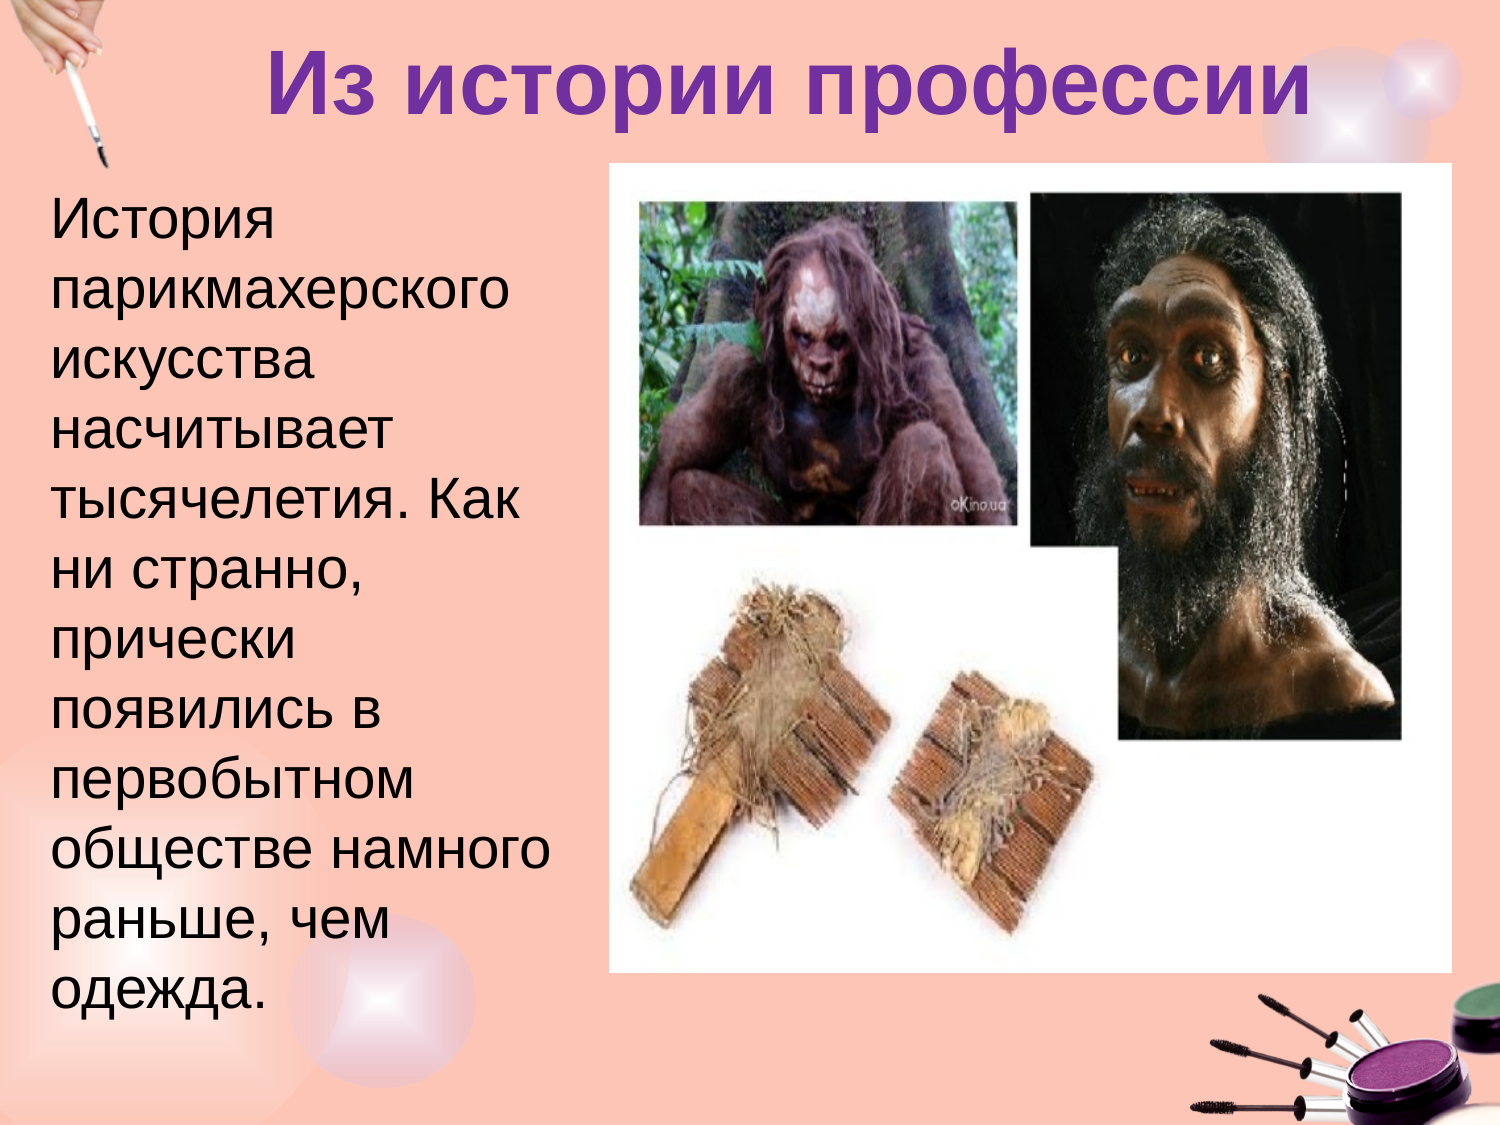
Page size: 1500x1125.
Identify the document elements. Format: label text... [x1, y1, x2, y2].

picture [1187, 974, 1500, 1125]
picture [0, 0, 150, 175]
title Из истории профессии [46, 19, 1360, 138]
picture [609, 163, 1453, 973]
list История парикмахерского искусства насчитывает тысячелетия. Как ни странно, прически появились в первобытном обществе намного раньше, чем одежда. [35, 172, 610, 1005]
